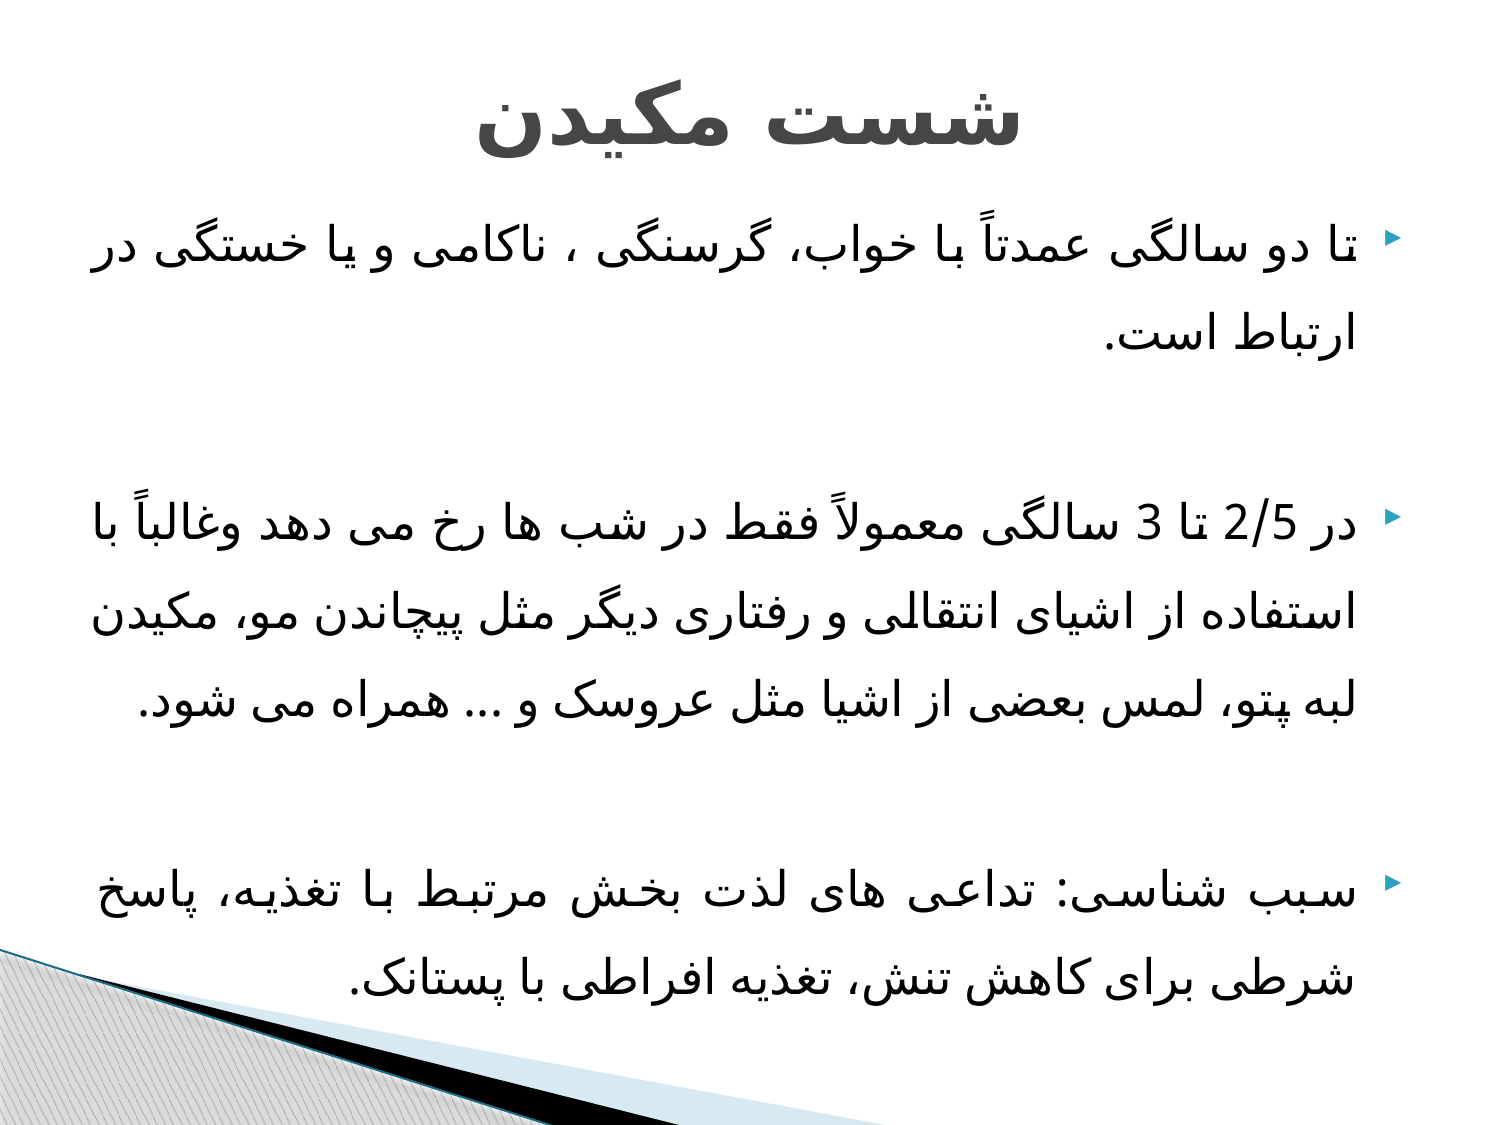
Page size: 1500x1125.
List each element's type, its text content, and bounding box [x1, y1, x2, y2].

list تا دو سالگی عمدتاً با خواب، گرسنگی ، ناکامی و یا خستگی در ارتباط است. در 2/5 تا 3 سالگی معمولاً فقط در شب ها رخ می دهد وغالباً با استفاده از اشیای انتقالی و رفتاری دیگر مثل پیچاندن مو، مکیدن لبه پتو، لمس بعضی از اشیا مثل عروسک و ... همراه می شود. سبب شناسی: تداعی های لذت بخش مرتبط با تغذیه، پاسخ شرطی برای کاهش تنش، تغذیه افراطی با پستانک. [75, 176, 1425, 1079]
title شست مکیدن [75, 45, 1425, 176]
